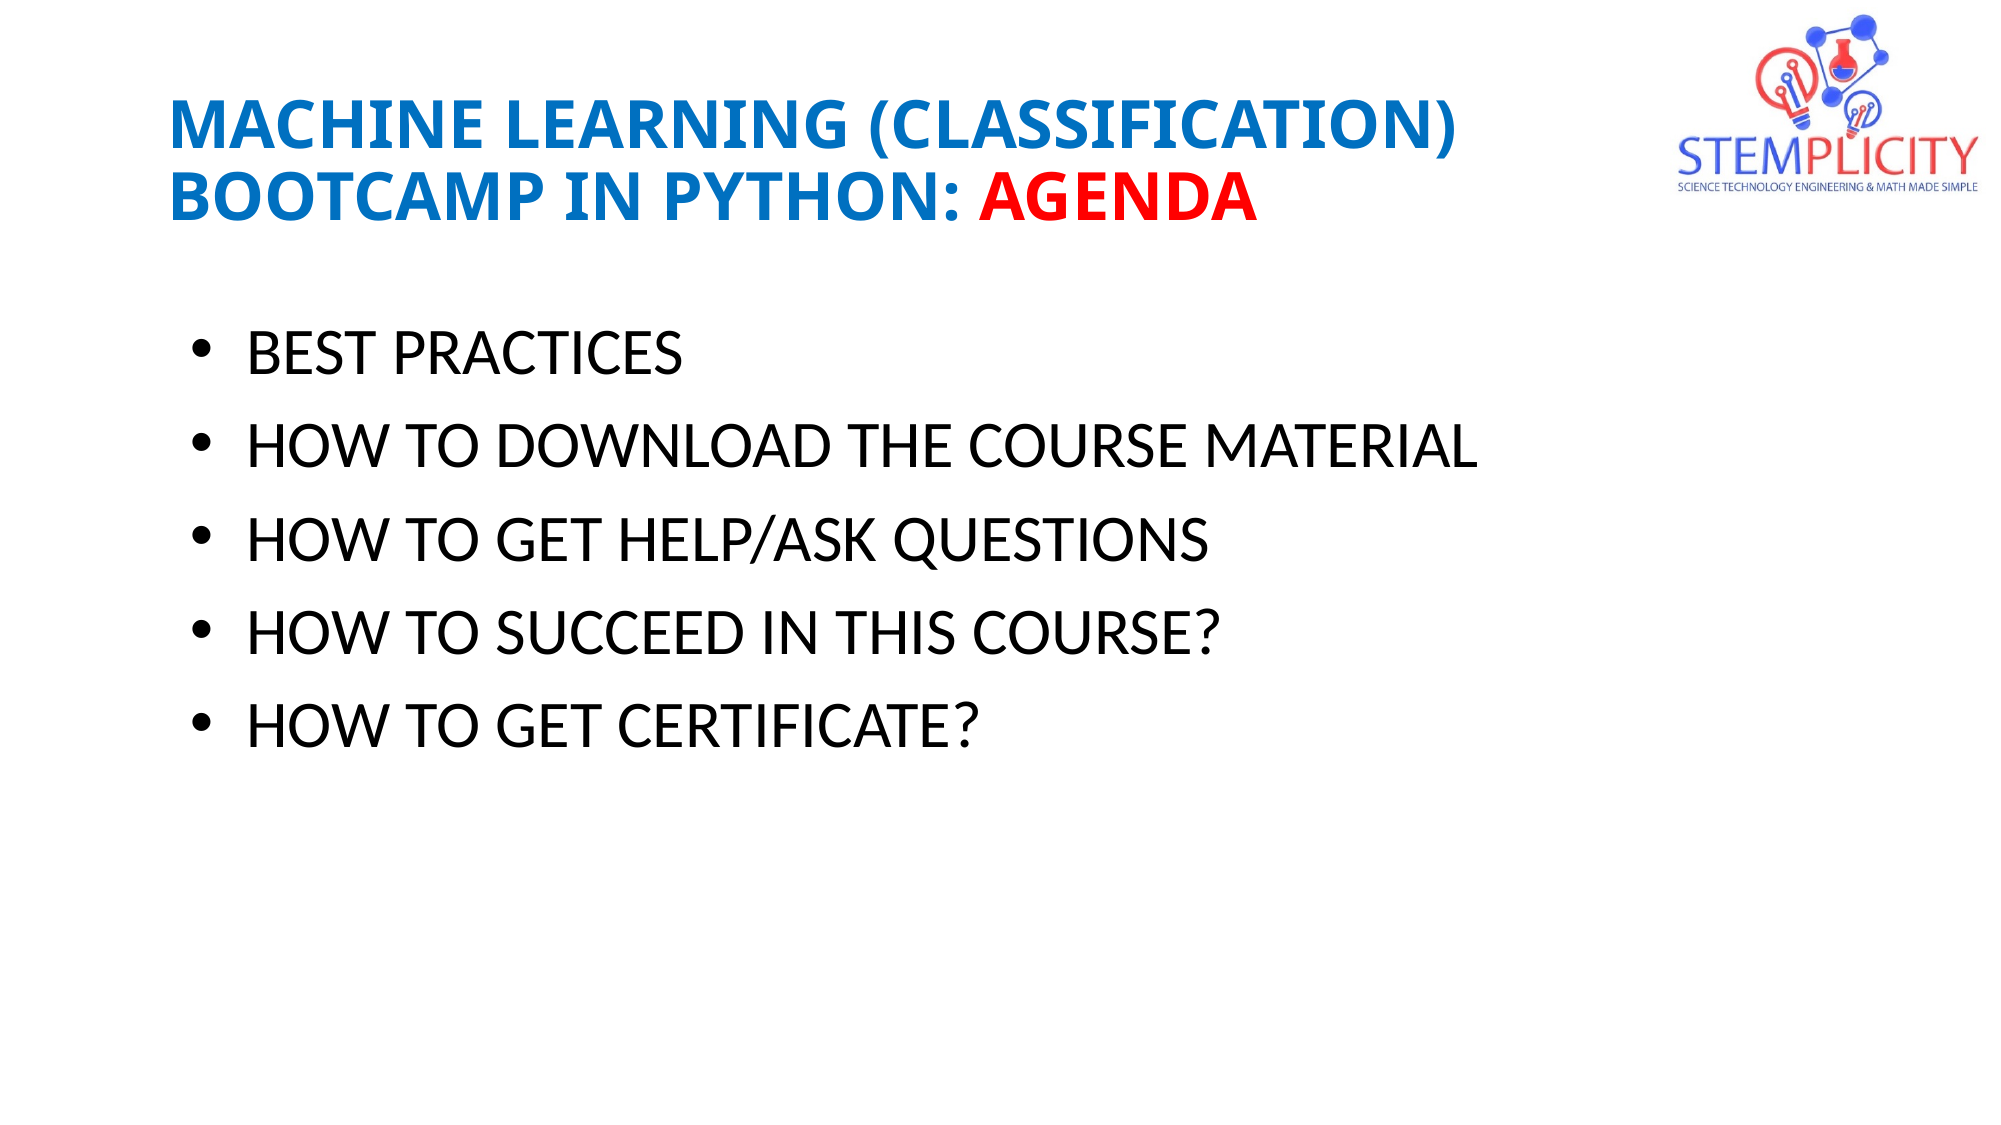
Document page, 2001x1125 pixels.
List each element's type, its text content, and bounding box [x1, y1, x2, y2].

text_box MACHINE LEARNING (CLASSIFICATION) BOOTCAMP IN PYTHON: AGENDA [152, 53, 1625, 272]
picture [1670, 7, 1986, 201]
list BEST PRACTICES HOW TO DOWNLOAD THE COURSE MATERIAL HOW TO GET HELP/ASK QUESTIONS HOW TO SUCCEED IN THIS COURSE? HOW TO GET CERTIFICATE? [174, 299, 1588, 1043]
